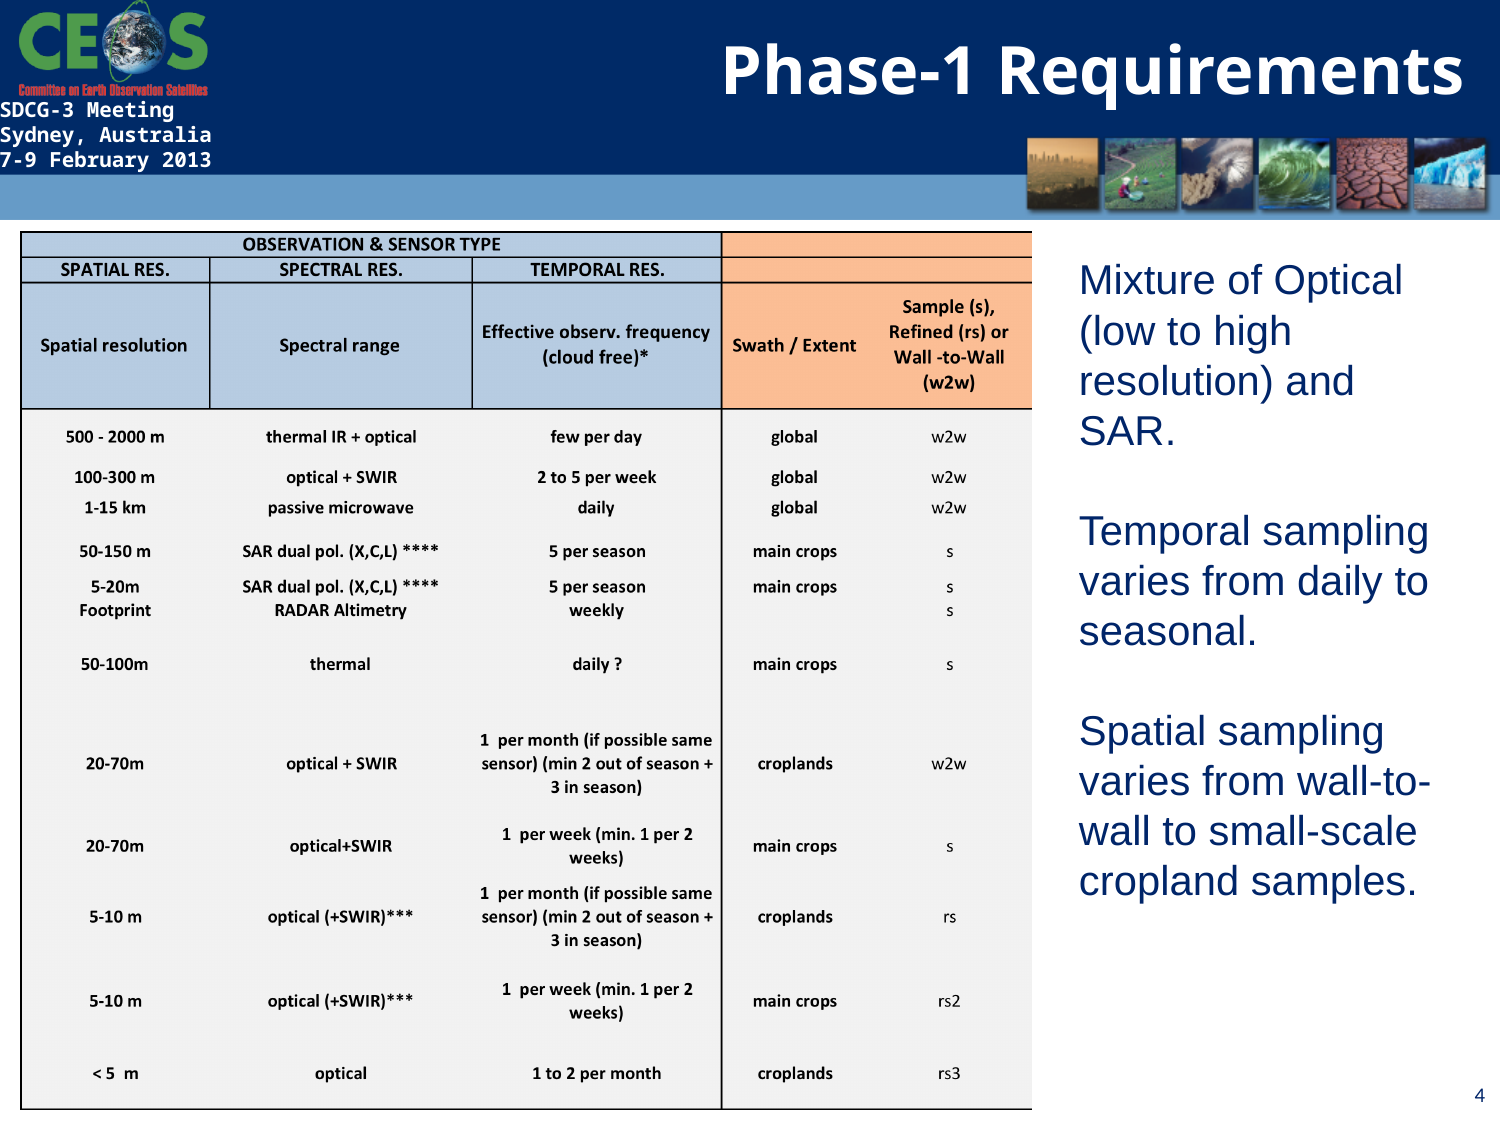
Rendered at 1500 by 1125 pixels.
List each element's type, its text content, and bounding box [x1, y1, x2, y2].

text_box Phase-1 Requirements [519, 18, 1481, 118]
picture [0, 0, 1500, 220]
picture [19, 230, 1032, 1111]
slide_number 4 [1187, 1073, 1500, 1125]
text_box Mixture of Optical (low to high resolution) and SAR. Temporal sampling varies from daily to seasonal. Spatial sampling varies from wall-to-wall to small-scale cropland samples. [1064, 246, 1461, 1012]
